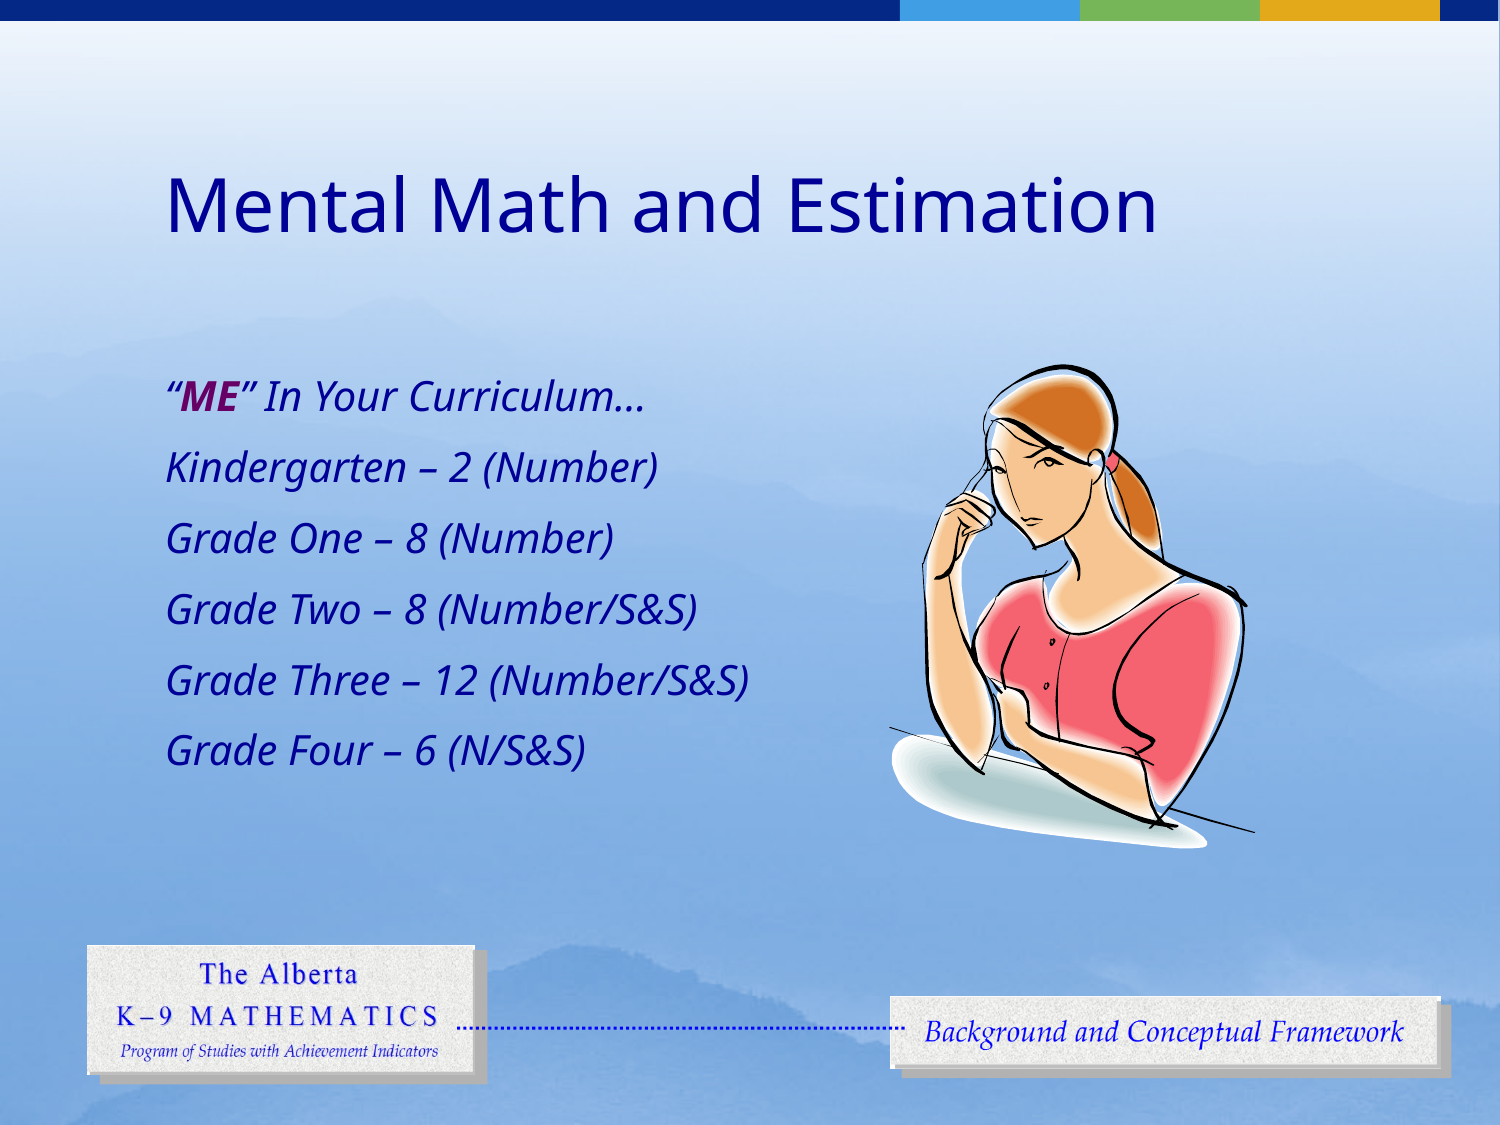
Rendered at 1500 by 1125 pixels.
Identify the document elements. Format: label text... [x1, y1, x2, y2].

picture [886, 361, 1258, 851]
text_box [86, 944, 1452, 1085]
text_box “ME” In Your Curriculum… Kindergarten – 2 (Number) Grade One – 8 (Number) Grade Two – 8 (Number/S&S) Grade Three – 12 (Number/S&S) Grade Four – 6 (N/S&S) [150, 362, 863, 782]
text_box Mental Math and Estimation [150, 149, 1325, 255]
